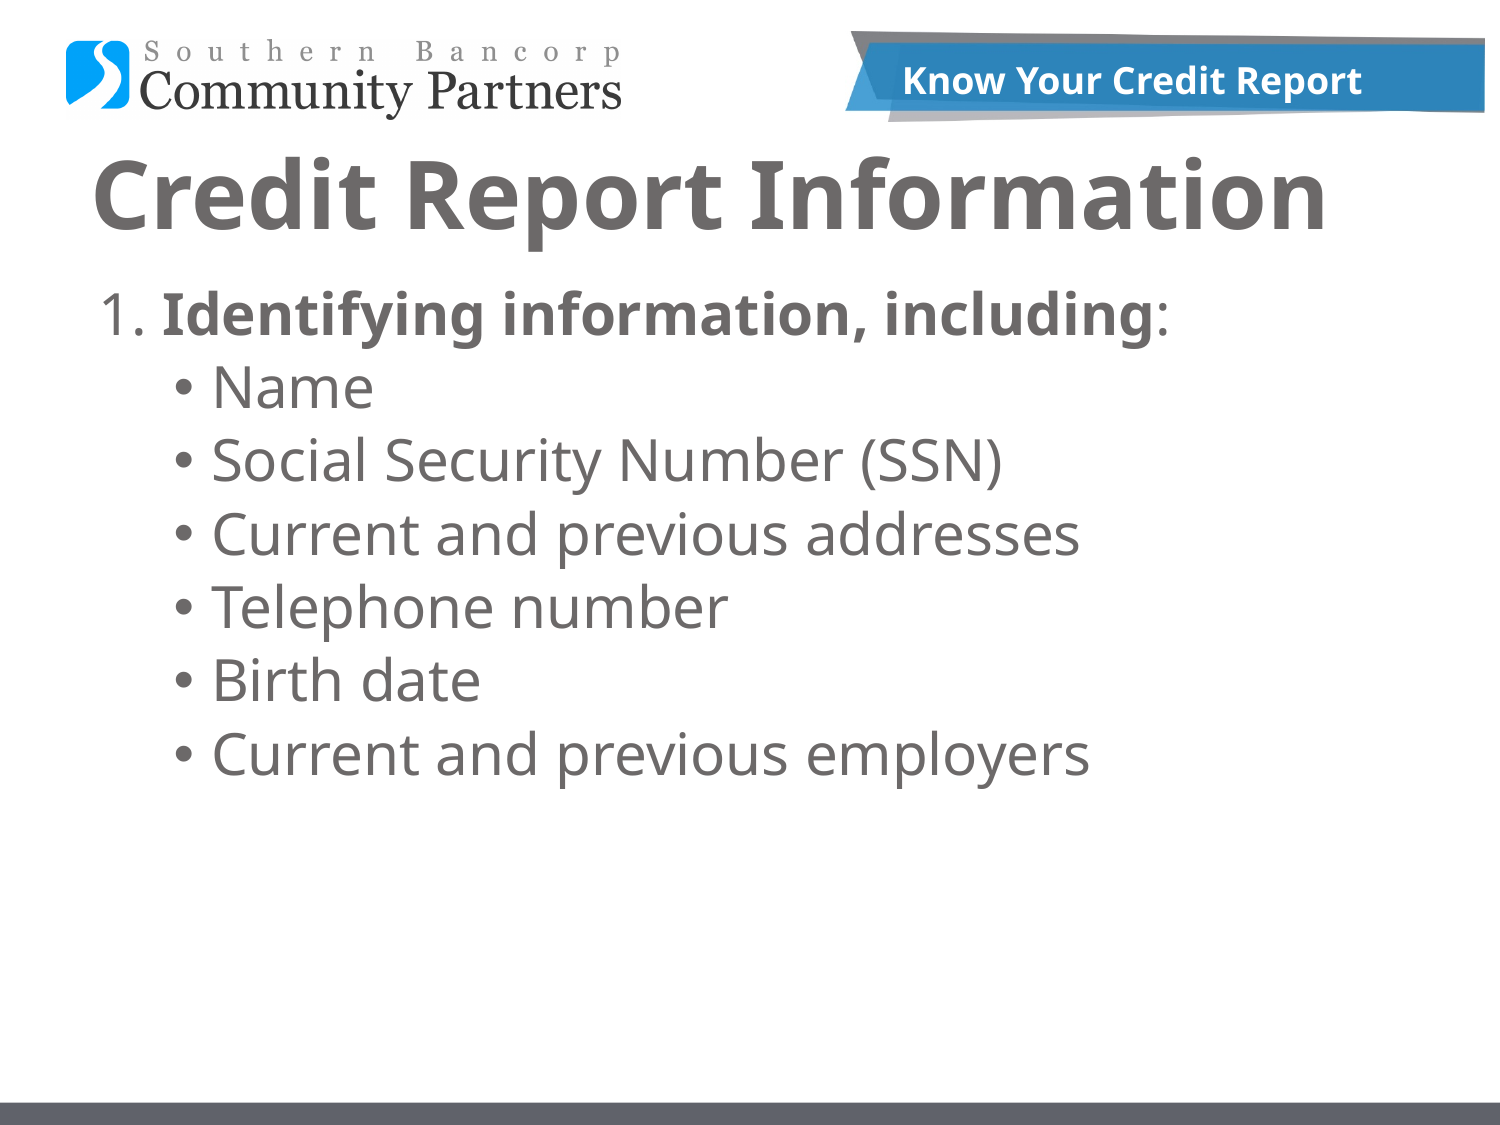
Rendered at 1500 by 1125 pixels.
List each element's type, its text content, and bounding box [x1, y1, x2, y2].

picture [66, 39, 621, 120]
title Credit Report Information [75, 127, 1397, 271]
list 1. Identifying information, including: Name Social Security Number (SSN) Current and previous addresses Telephone number Birth date Current and previous employers [83, 277, 1378, 992]
text_box Know Your Credit Report [887, 49, 1469, 110]
picture [845, 31, 1485, 122]
